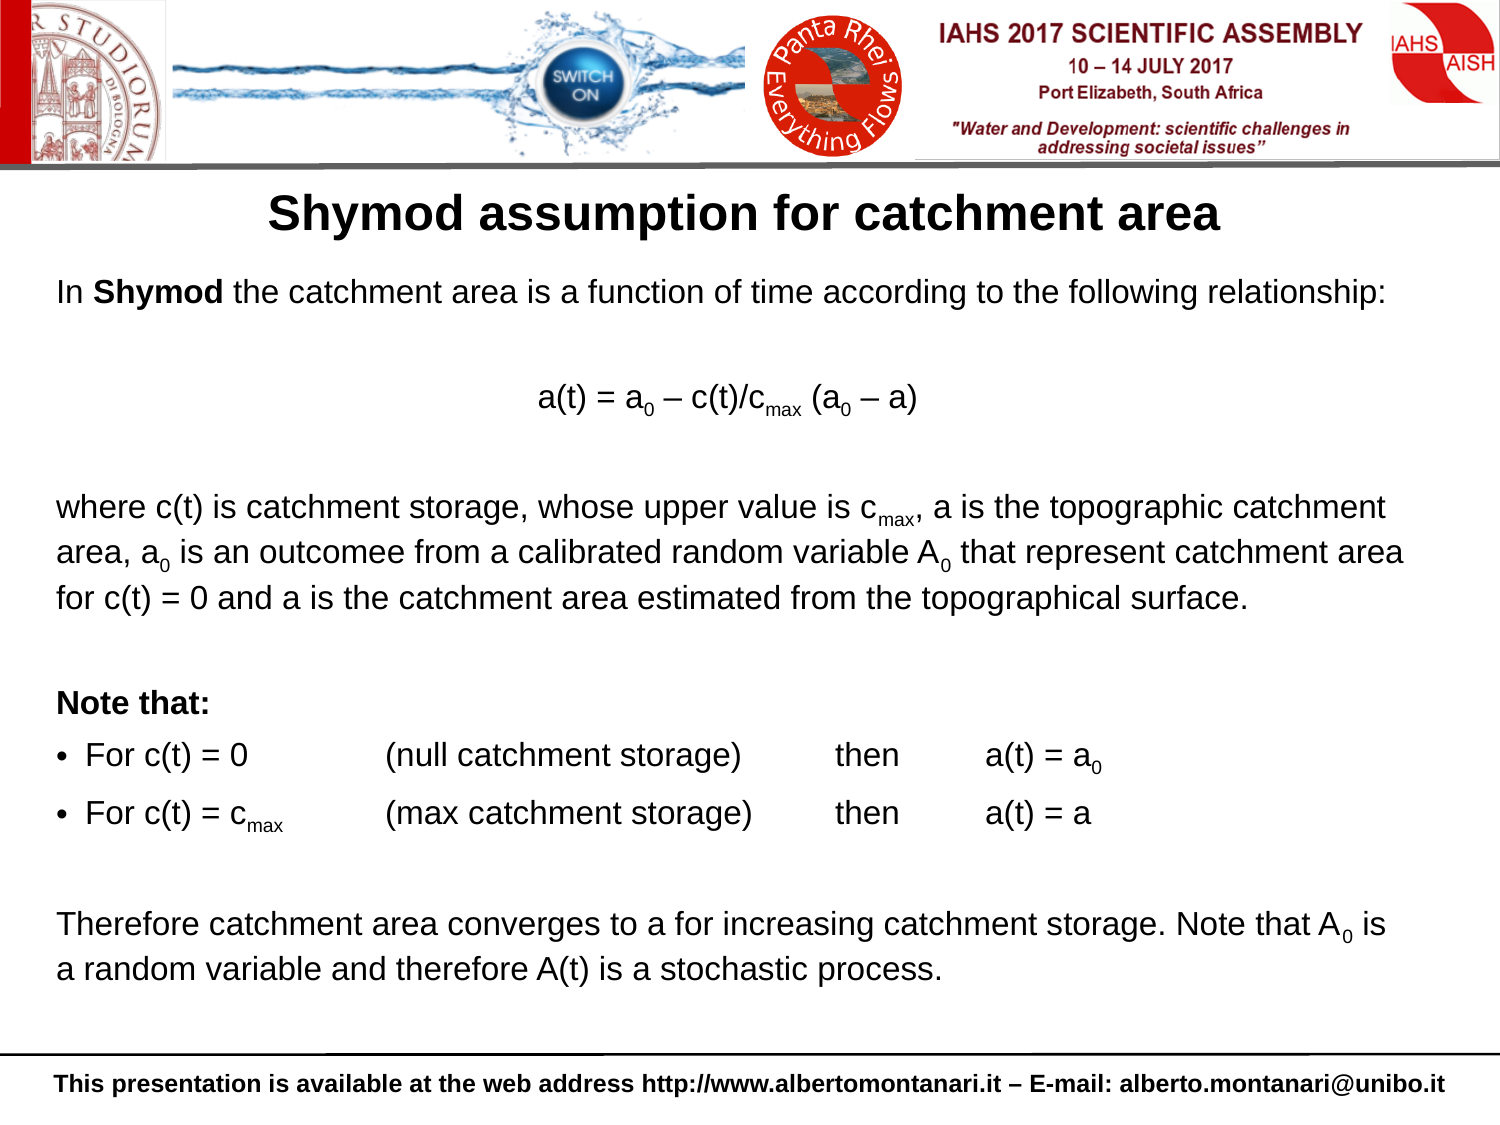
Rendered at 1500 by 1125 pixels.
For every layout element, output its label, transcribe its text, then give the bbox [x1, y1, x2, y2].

picture [172, 2, 745, 161]
picture [31, 0, 167, 161]
picture [750, 0, 1500, 172]
text_box Shymod assumption for catchment area [41, 172, 1447, 248]
text_box In Shymod the catchment area is a function of time according to the following relationship: a(t) = a0 – c(t)/cmax (a0 – a) where c(t) is catchment storage, whose upper value is cmax, a is the topographic catchment area, a0 is an outcomee from a calibrated random variable A0 that represent catchment area for c(t) = 0 and a is the catchment area estimated from the topographical surface. Note that: For c(t) = 0 (null catchment storage) then a(t) = a0 For c(t) = cmax (max catchment storage) then a(t) = a Therefore catchment area converges to a for increasing catchment storage. Note that A0 is a random variable and therefore A(t) is a stochastic process. [41, 262, 1424, 995]
